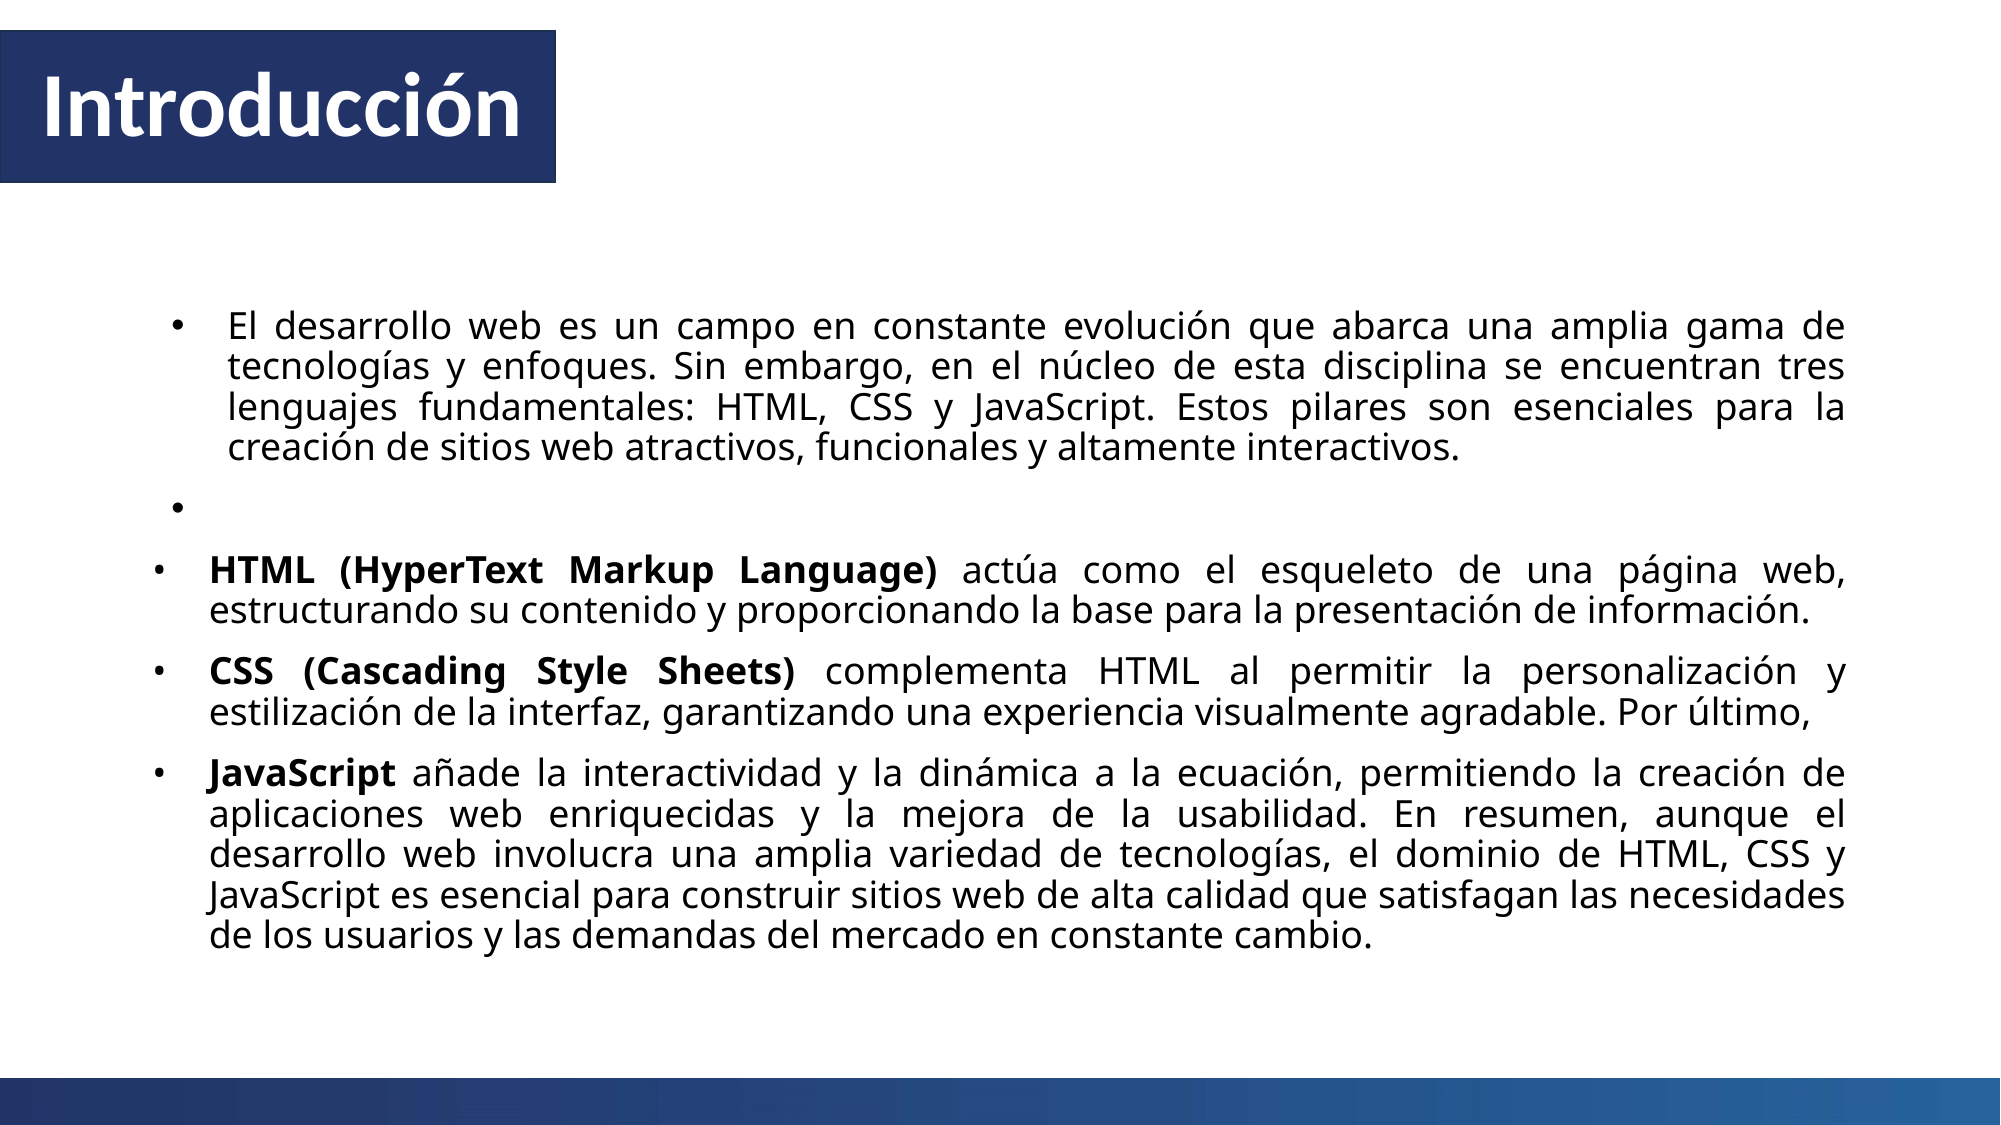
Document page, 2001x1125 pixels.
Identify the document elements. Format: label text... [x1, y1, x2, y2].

list El desarrollo web es un campo en constante evolución que abarca una amplia gama de tecnologías y enfoques. Sin embargo, en el núcleo de esta disciplina se encuentran tres lenguajes fundamentales: HTML, CSS y JavaScript. Estos pilares son esenciales para la creación de sitios web atractivos, funcionales y altamente interactivos. HTML (HyperText Markup Language) actúa como el esqueleto de una página web, estructurando su contenido y proporcionando la base para la presentación de información. CSS (Cascading Style Sheets) complementa HTML al permitir la personalización y estilización de la interfaz, garantizando una experiencia visualmente agradable. Por último, JavaScript añade la interactividad y la dinámica a la ecuación, permitiendo la creación de aplicaciones web enriquecidas y la mejora de la usabilidad. En resumen, aunque el desarrollo web involucra una amplia variedad de tecnologías, el dominio de HTML, CSS y JavaScript es esencial para construir sitios web de alta calidad que satisfagan las necesidades de los usuarios y las demandas del mercado en constante cambio. [137, 299, 1863, 1014]
text_box [0, 31, 556, 182]
picture [0, 1077, 2000, 1125]
title Introducción [26, 49, 541, 165]
